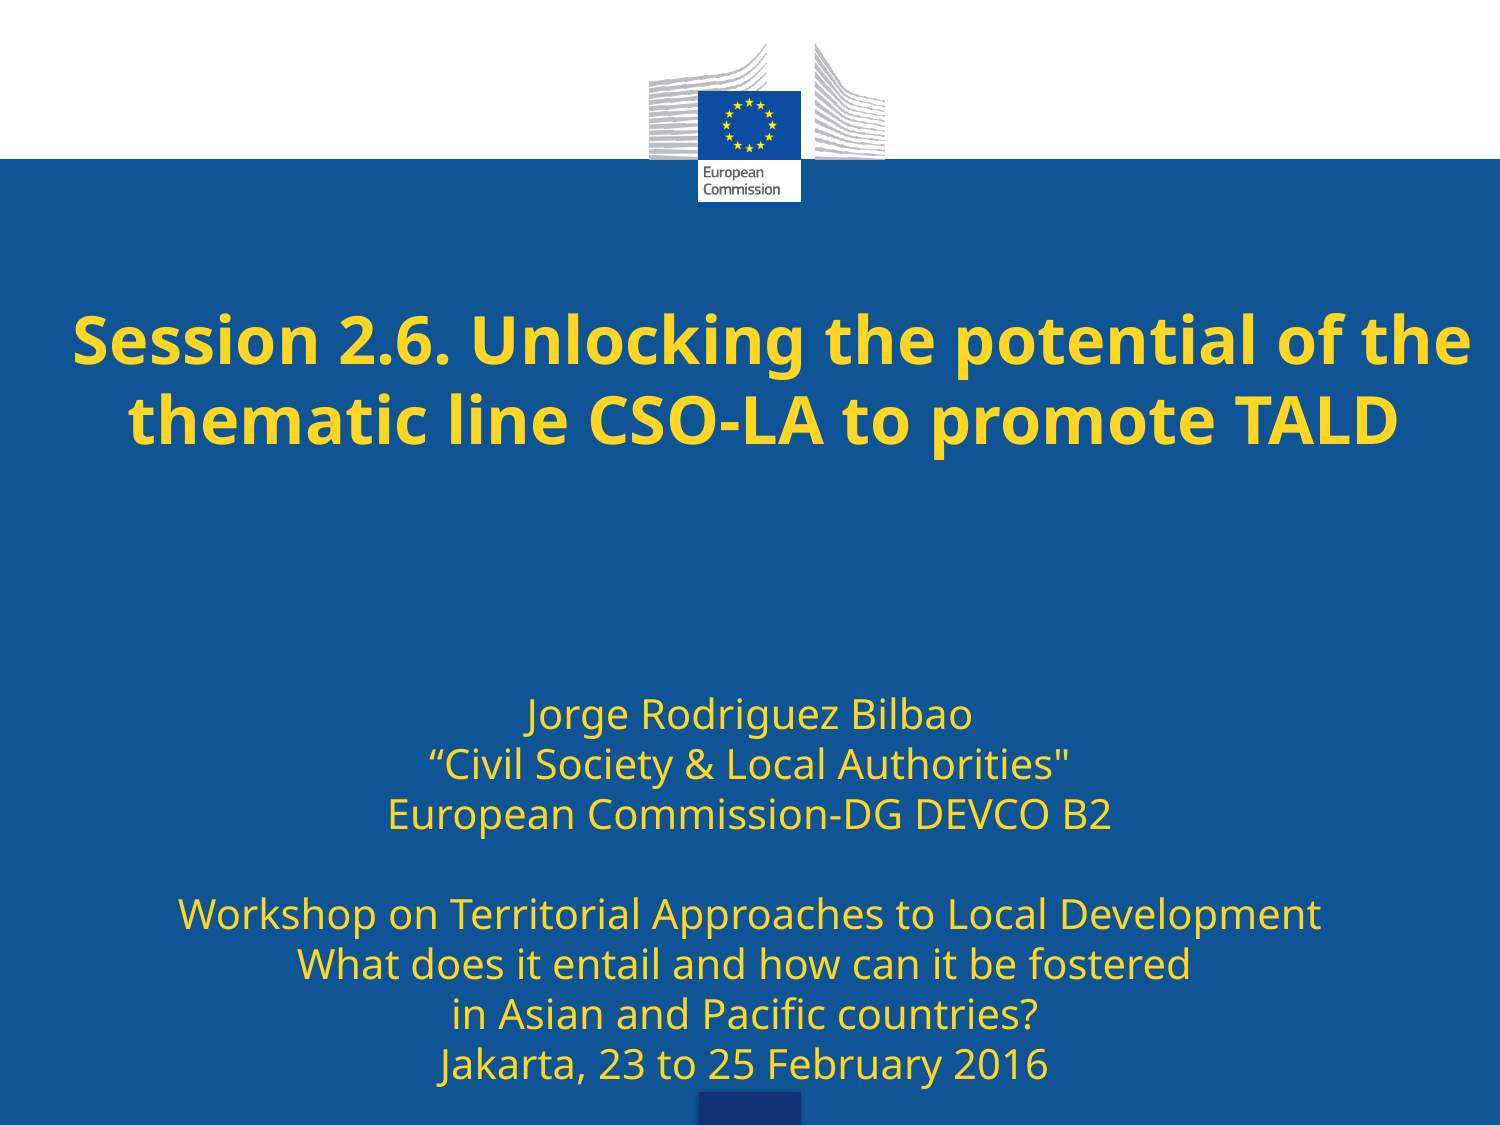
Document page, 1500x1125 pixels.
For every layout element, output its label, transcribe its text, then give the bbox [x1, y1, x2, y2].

title Session 2.6. Unlocking the potential of the thematic line CSO-LA to promote TALD [46, 243, 1500, 433]
text_box Jorge Rodriguez Bilbao “Civil Society & Local Authorities" European Commission-DG DEVCO B2 Workshop on Territorial Approaches to Local Development What does it entail and how can it be fostered in Asian and Pacific countries? Jakarta, 23 to 25 February 2016 [76, 680, 1424, 1096]
